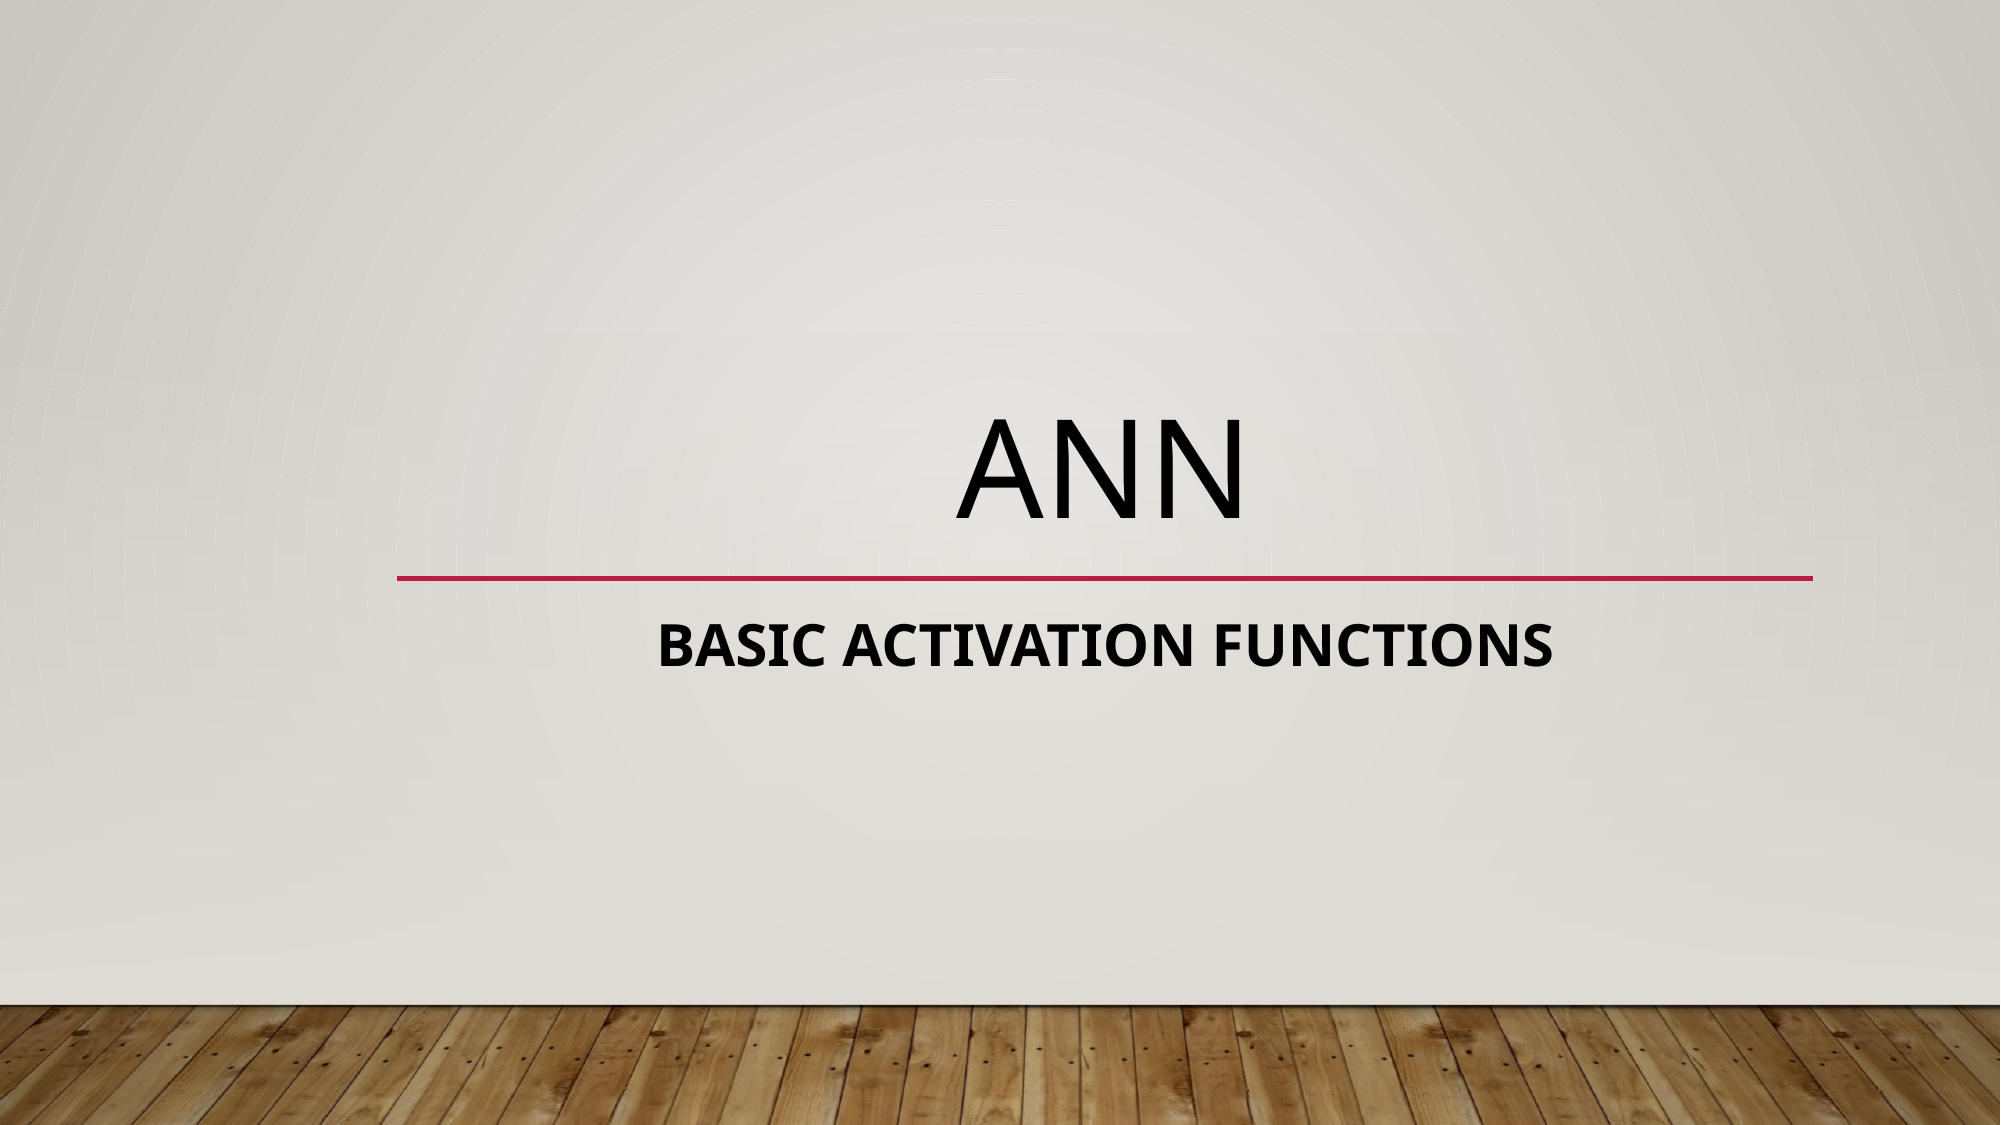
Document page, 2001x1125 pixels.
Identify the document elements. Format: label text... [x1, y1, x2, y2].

picture [0, 1005, 2000, 1125]
title ANN [396, 131, 1814, 549]
subtitle Basic Activation Functions [396, 579, 1814, 740]
